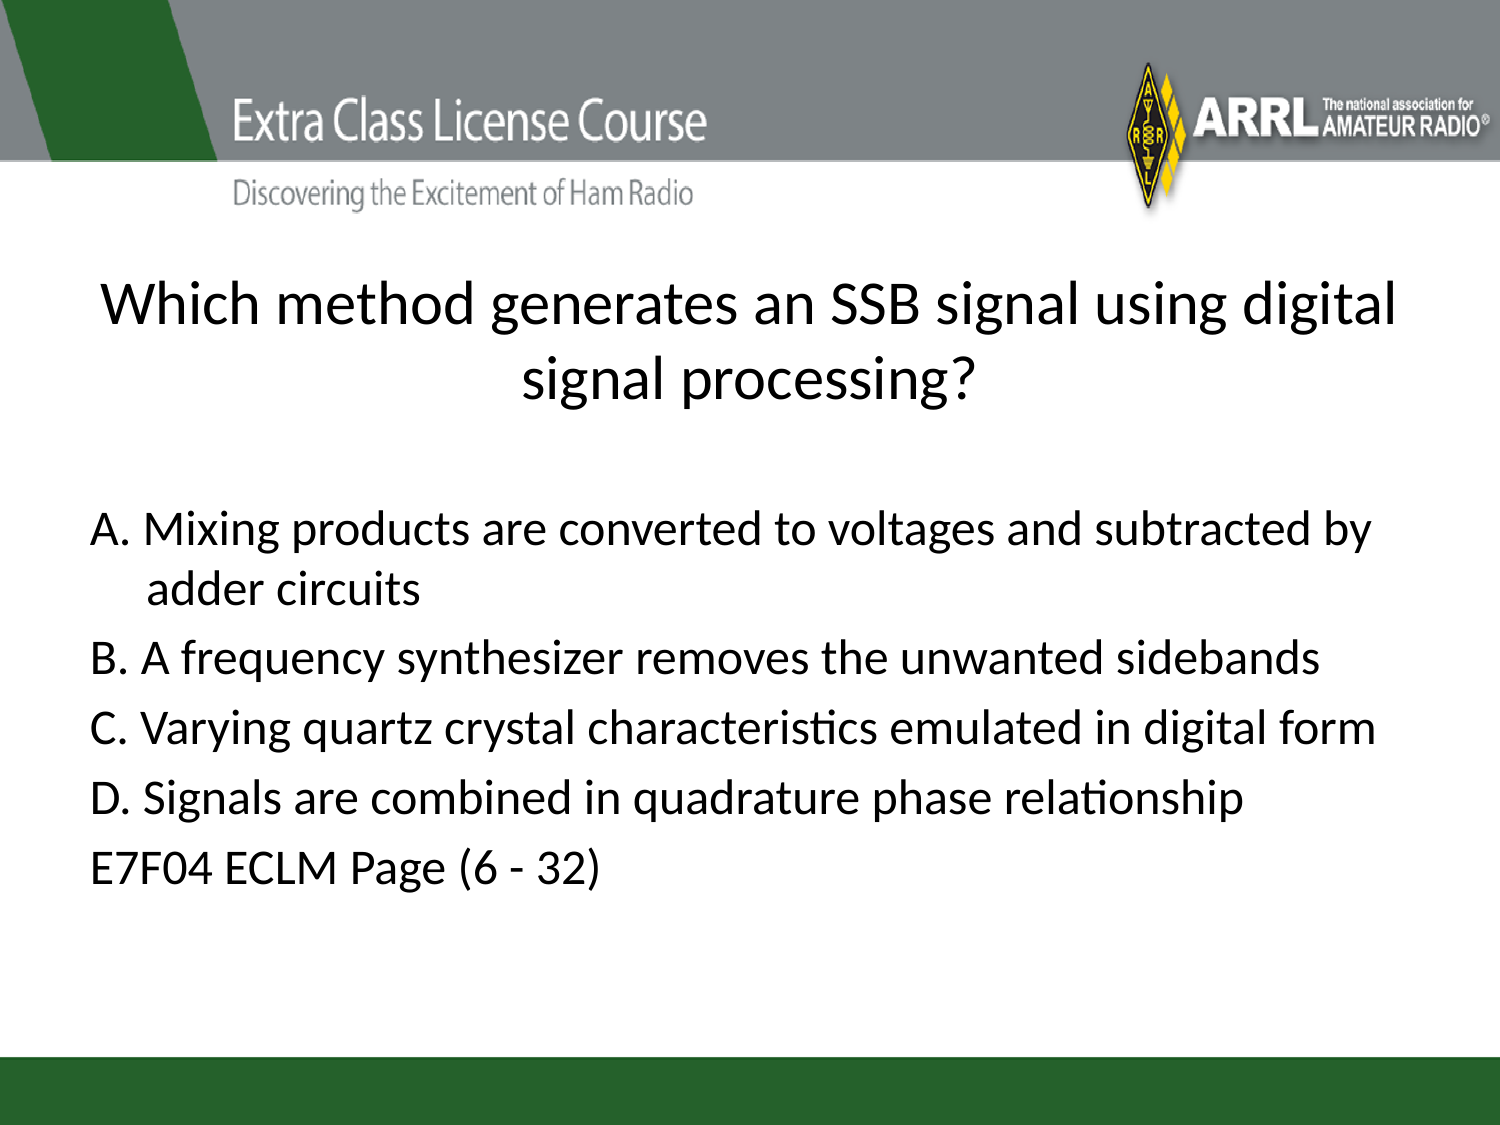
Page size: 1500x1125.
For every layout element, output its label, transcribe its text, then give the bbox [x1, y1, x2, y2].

title Which method generates an SSB signal using digital signal processing? [75, 254, 1425, 435]
list A. Mixing products are converted to voltages and subtracted by adder circuits B. A frequency synthesizer removes the unwanted sidebands C. Varying quartz crystal characteristics emulated in digital form D. Signals are combined in quadrature phase relationship E7F04 ECLM Page (6 - 32) [75, 487, 1425, 1005]
picture [0, 0, 1500, 1125]
